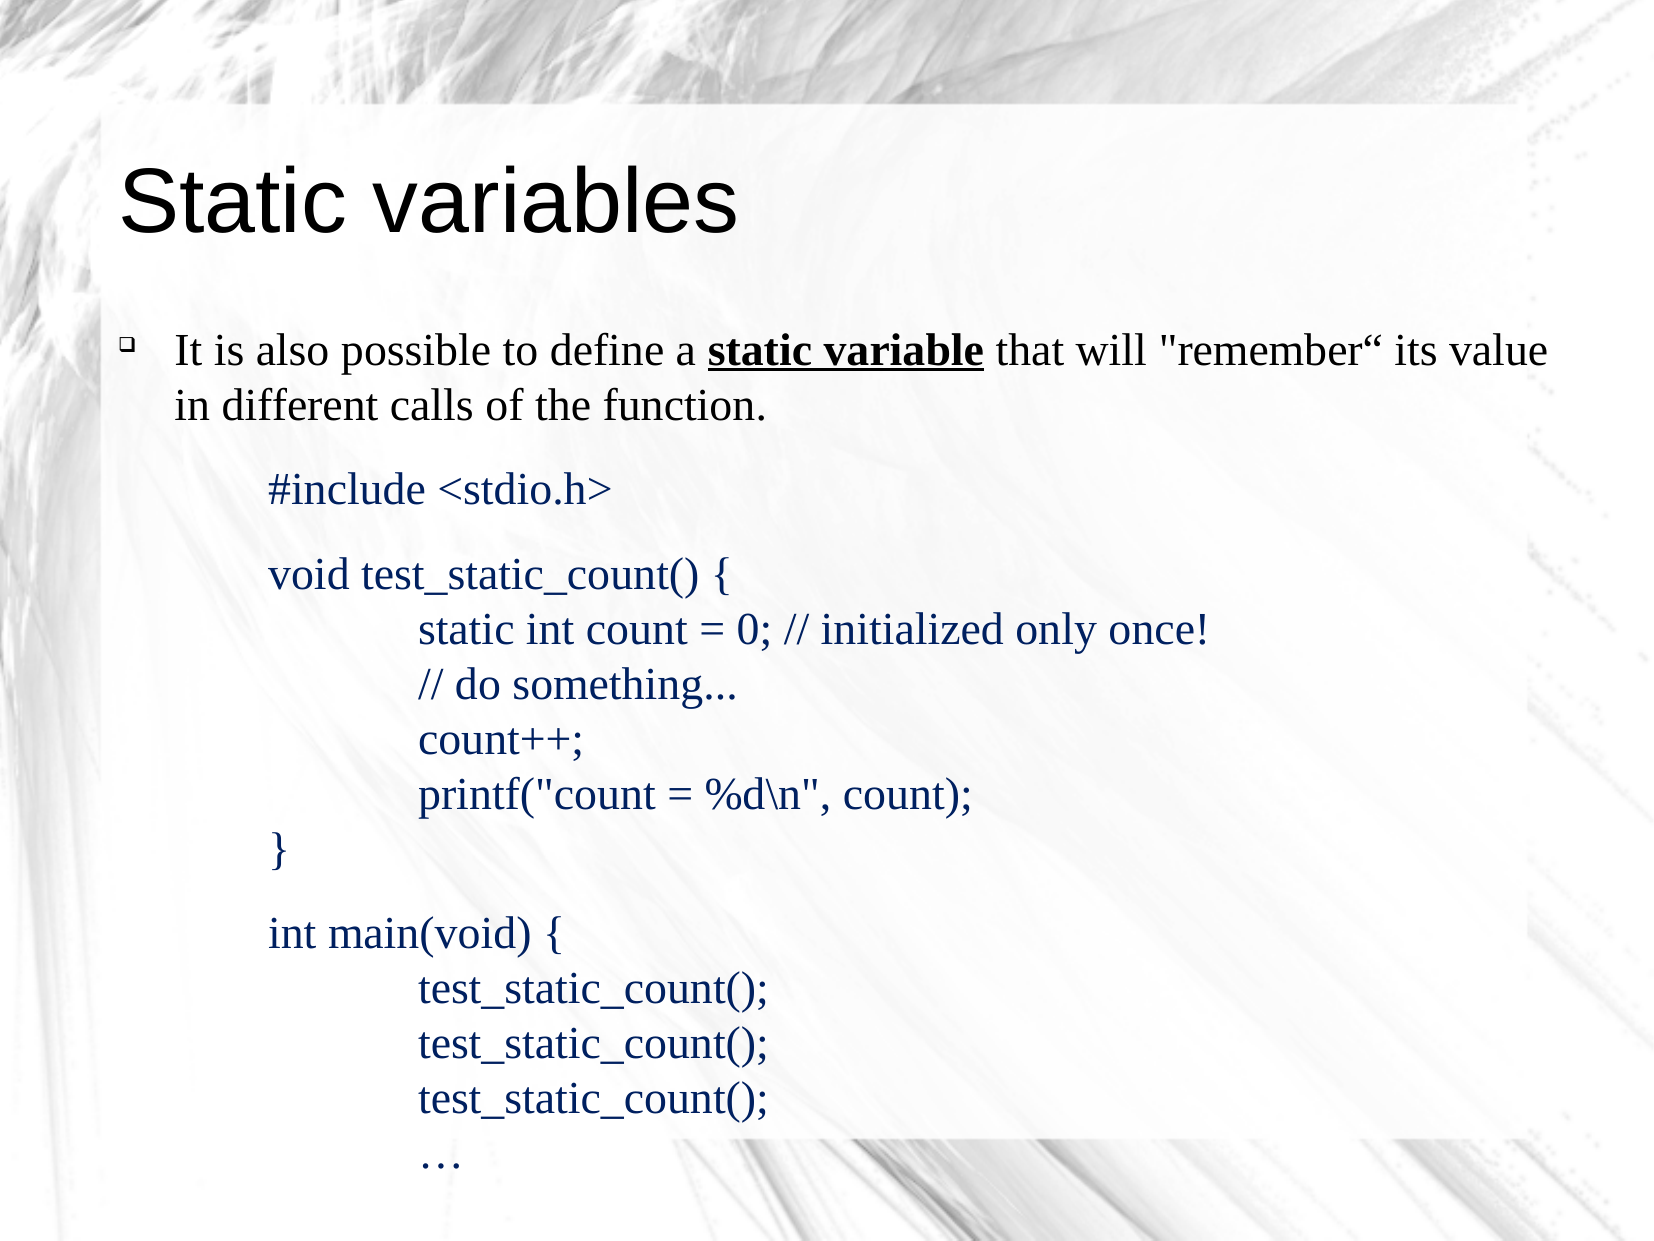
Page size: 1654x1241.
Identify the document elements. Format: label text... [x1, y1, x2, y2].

text_box Static variables [118, 93, 1535, 299]
picture [0, 0, 1654, 1241]
list It is also possible to define a static variable that will "remember“ its value in different calls of the function. #include <stdio.h> void test_static_count() { static int count = 0; // initialized only once! // do something... count++; printf("count = %d\n", count); } int main(void) { test_static_count(); test_static_count(); test_static_count(); … [118, 319, 1571, 1180]
